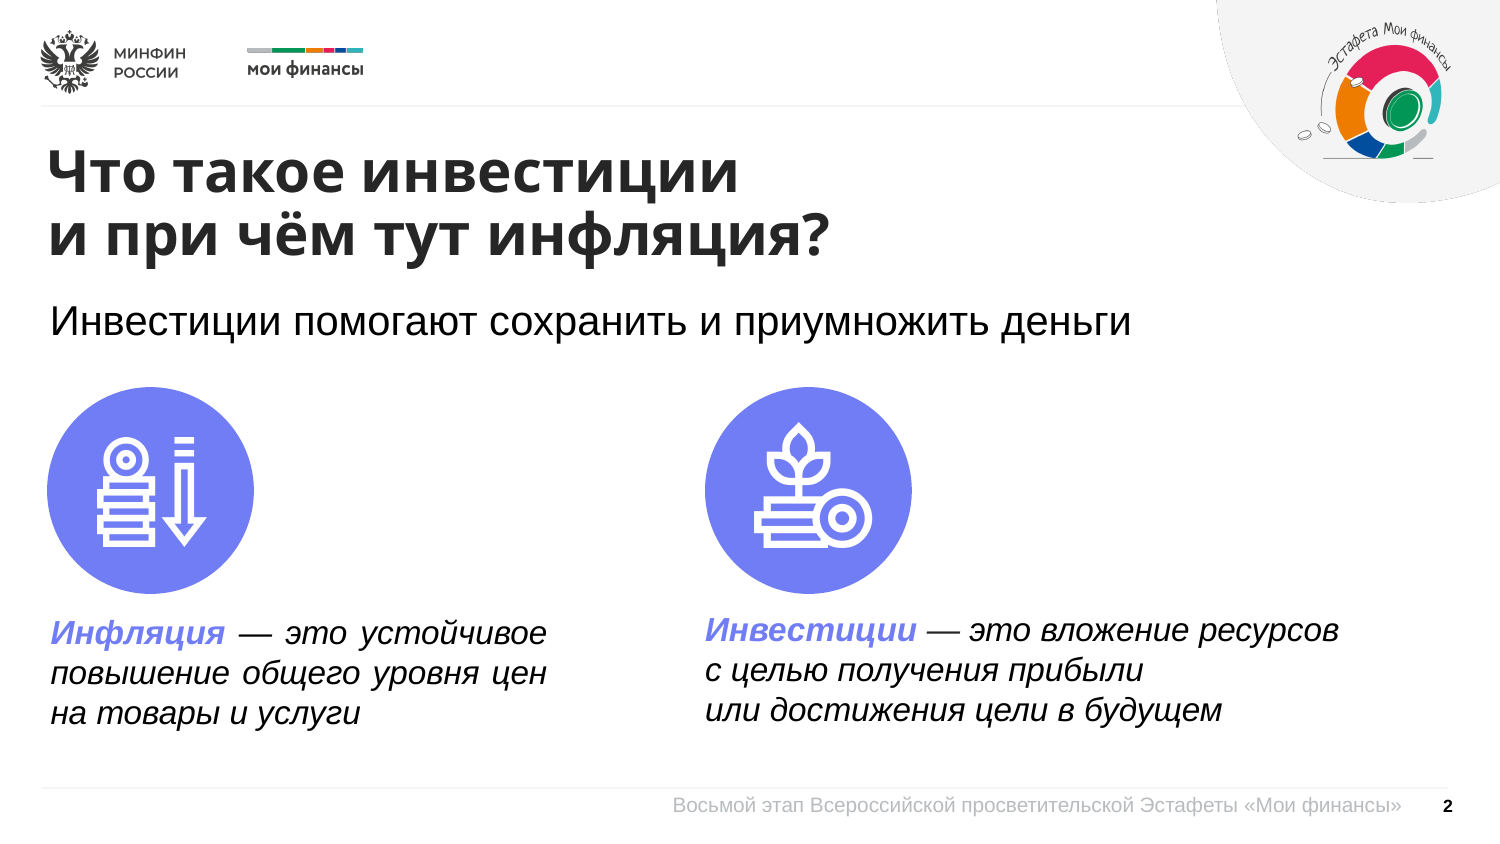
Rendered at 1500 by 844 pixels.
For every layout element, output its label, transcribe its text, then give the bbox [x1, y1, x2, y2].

text_box Что такое инвестиции и при чём тут инфляция? [47, 142, 947, 269]
text_box Инфляция — это устойчивое повышение общего уровня цен на товары и услуги [50, 611, 548, 732]
picture [40, 30, 185, 94]
text_box Инвестиции — это вложение ресурсов с целью получения прибыли или достижения цели в будущем [705, 608, 1364, 729]
text_box [44, 385, 256, 597]
picture [1216, 0, 1500, 203]
picture [749, 422, 876, 548]
text_box Инвестиции помогают сохранить и приумножить деньги [49, 293, 1364, 344]
slide_number 2 [1402, 794, 1453, 844]
picture [96, 436, 208, 547]
text_box [702, 385, 914, 597]
picture [247, 48, 363, 78]
